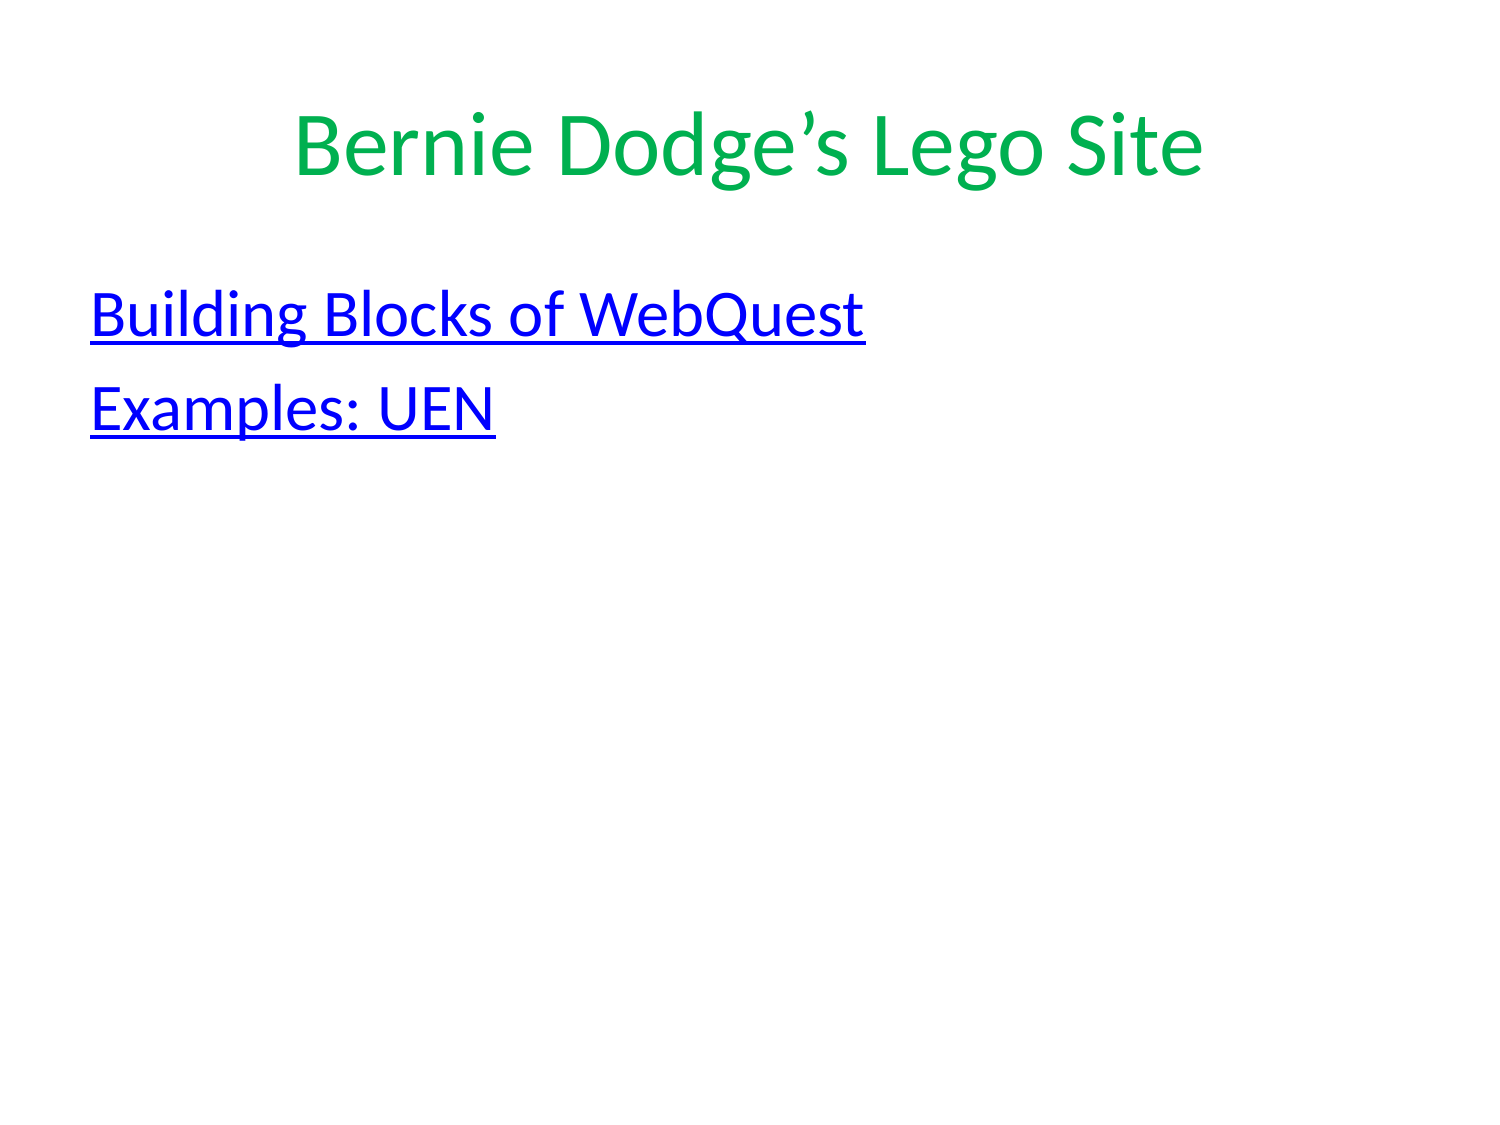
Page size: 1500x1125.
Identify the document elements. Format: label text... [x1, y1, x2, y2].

title Bernie Dodge’s Lego Site [75, 45, 1425, 233]
list Building Blocks of WebQuest Examples: UEN [75, 262, 1425, 1000]
